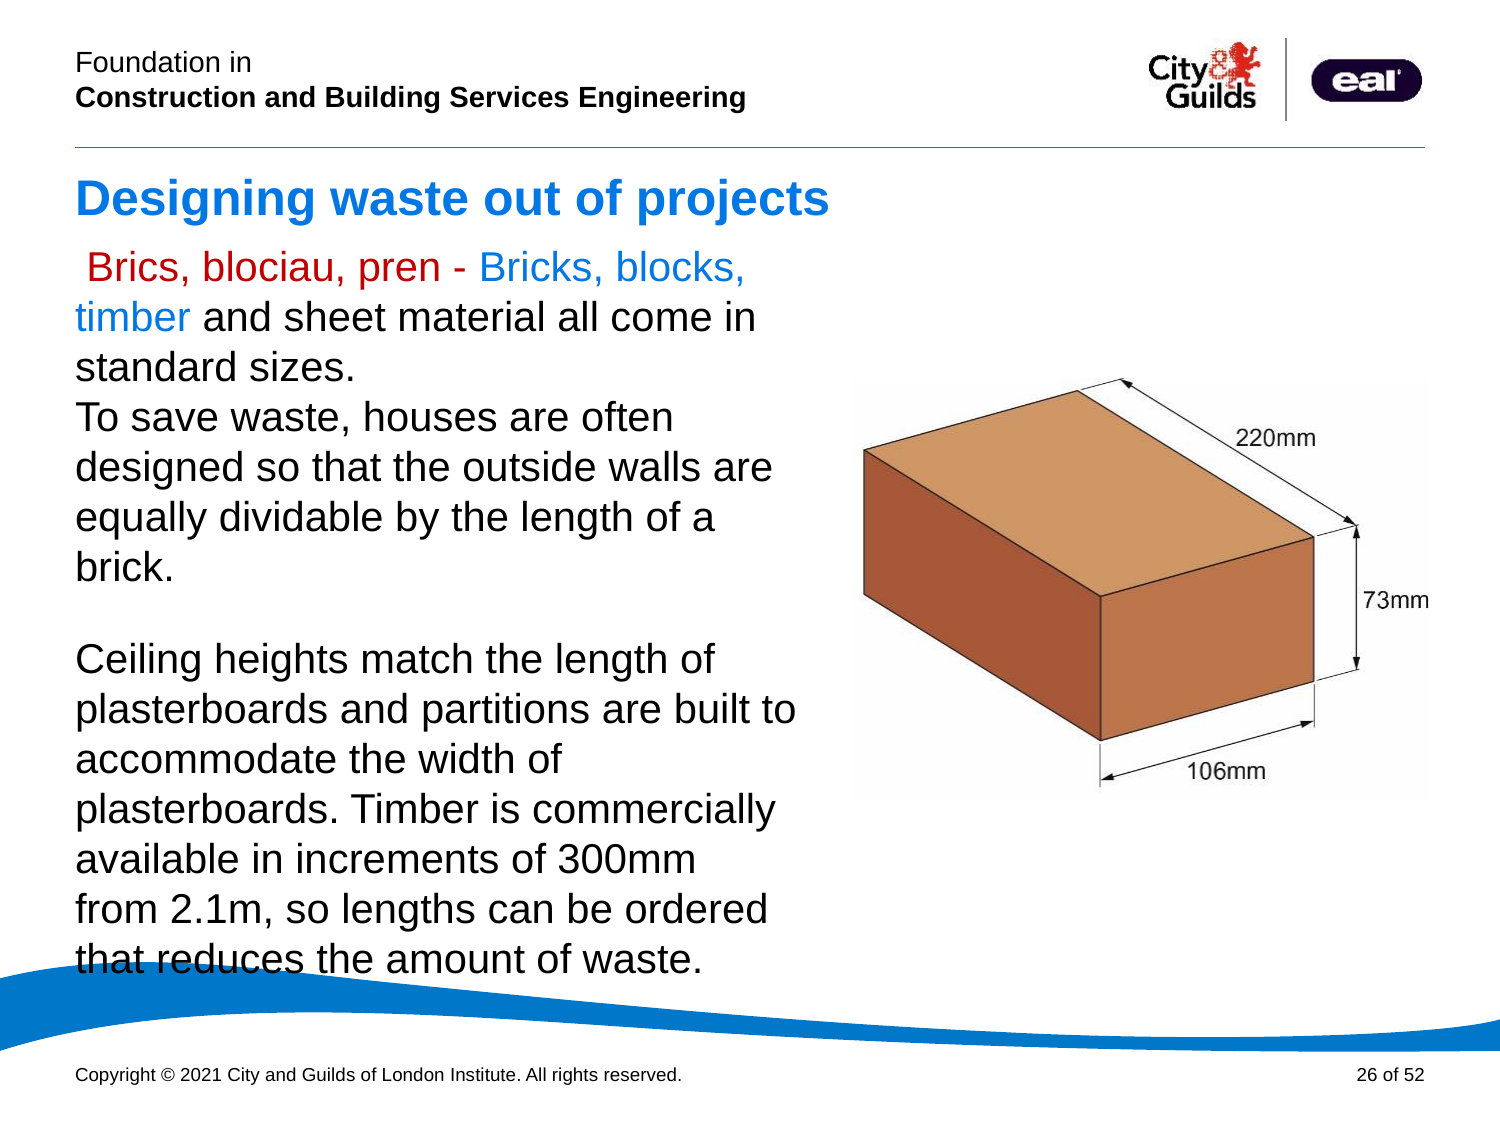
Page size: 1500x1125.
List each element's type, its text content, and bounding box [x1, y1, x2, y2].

title Designing waste out of projects [74, 165, 1426, 229]
picture [852, 377, 1430, 803]
list Brics, blociau, pren - Bricks, blocks, timber and sheet material all come in standard sizes. To save waste, houses are often designed so that the outside walls are equally dividable by the length of a brick. Ceiling heights match the length of plasterboards and partitions are built to accommodate the width of plasterboards. Timber is commercially available in increments of 300mm from 2.1m, so lengths can be ordered that reduces the amount of waste. [74, 239, 798, 1012]
picture [1149, 38, 1422, 121]
